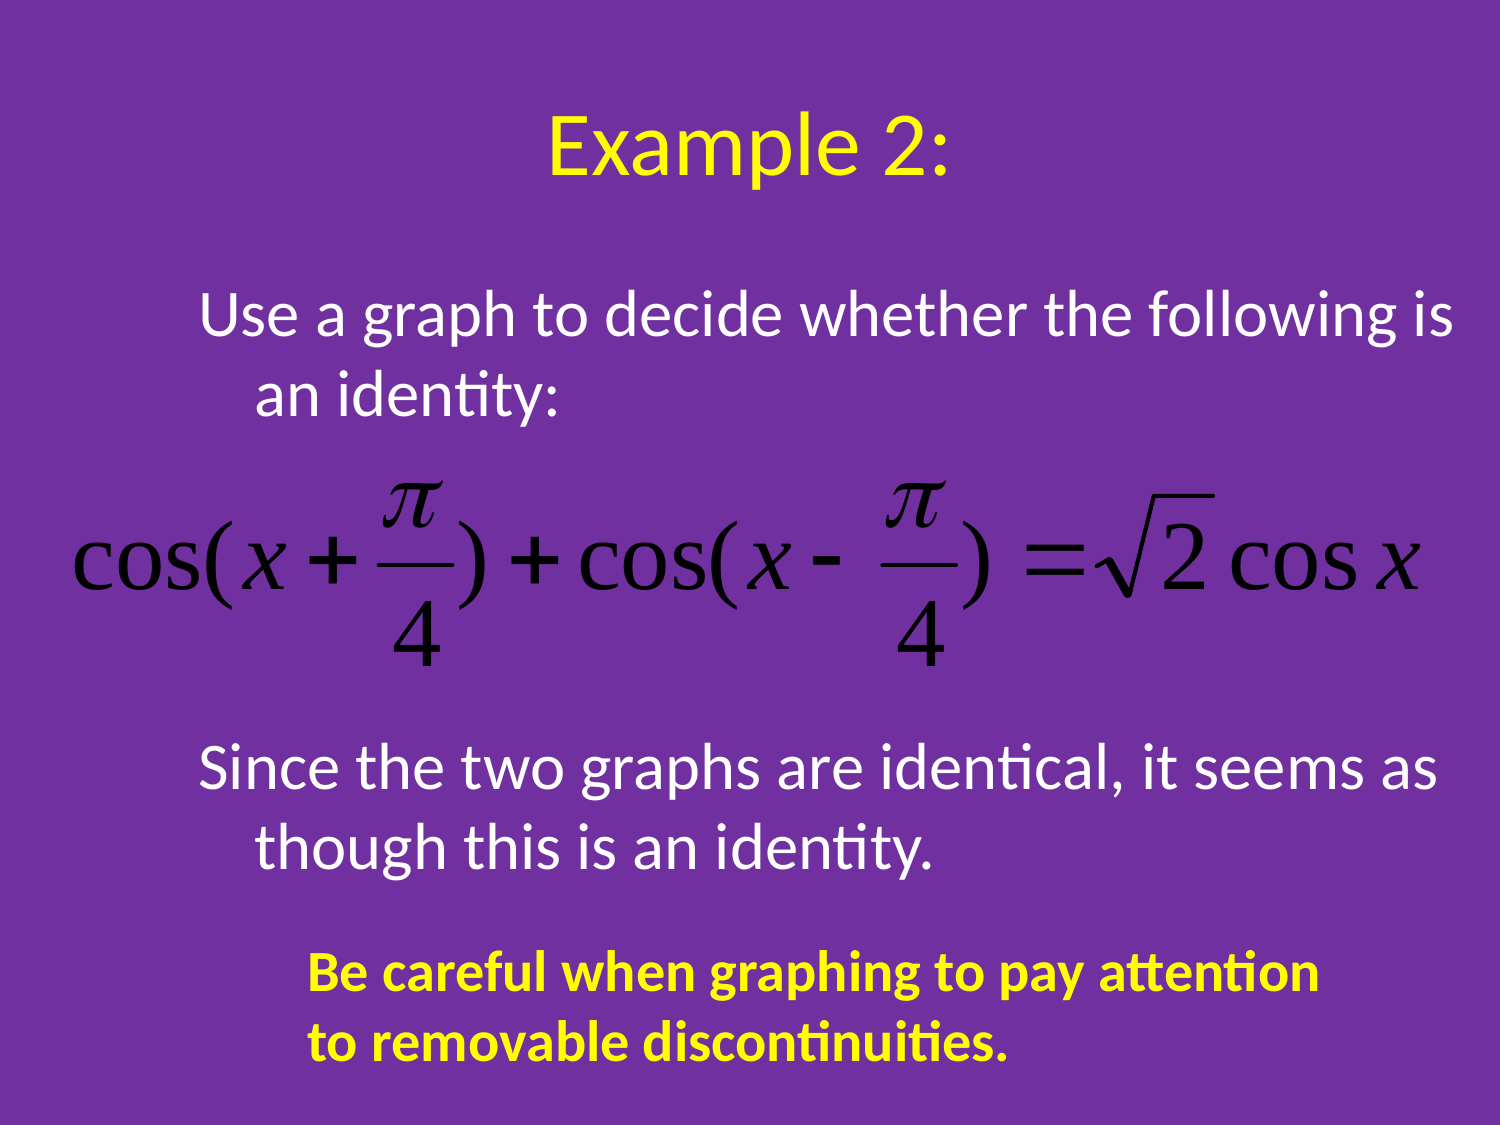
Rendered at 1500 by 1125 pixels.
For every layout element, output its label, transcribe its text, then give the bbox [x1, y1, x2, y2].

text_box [58, 433, 1441, 689]
title Example 2: [75, 45, 1425, 233]
list Use a graph to decide whether the following is an identity: Since the two graphs are identical, it seems as though this is an identity. [183, 262, 1500, 1005]
text_box Be careful when graphing to pay attention to removable discontinuities. [292, 925, 1336, 1081]
